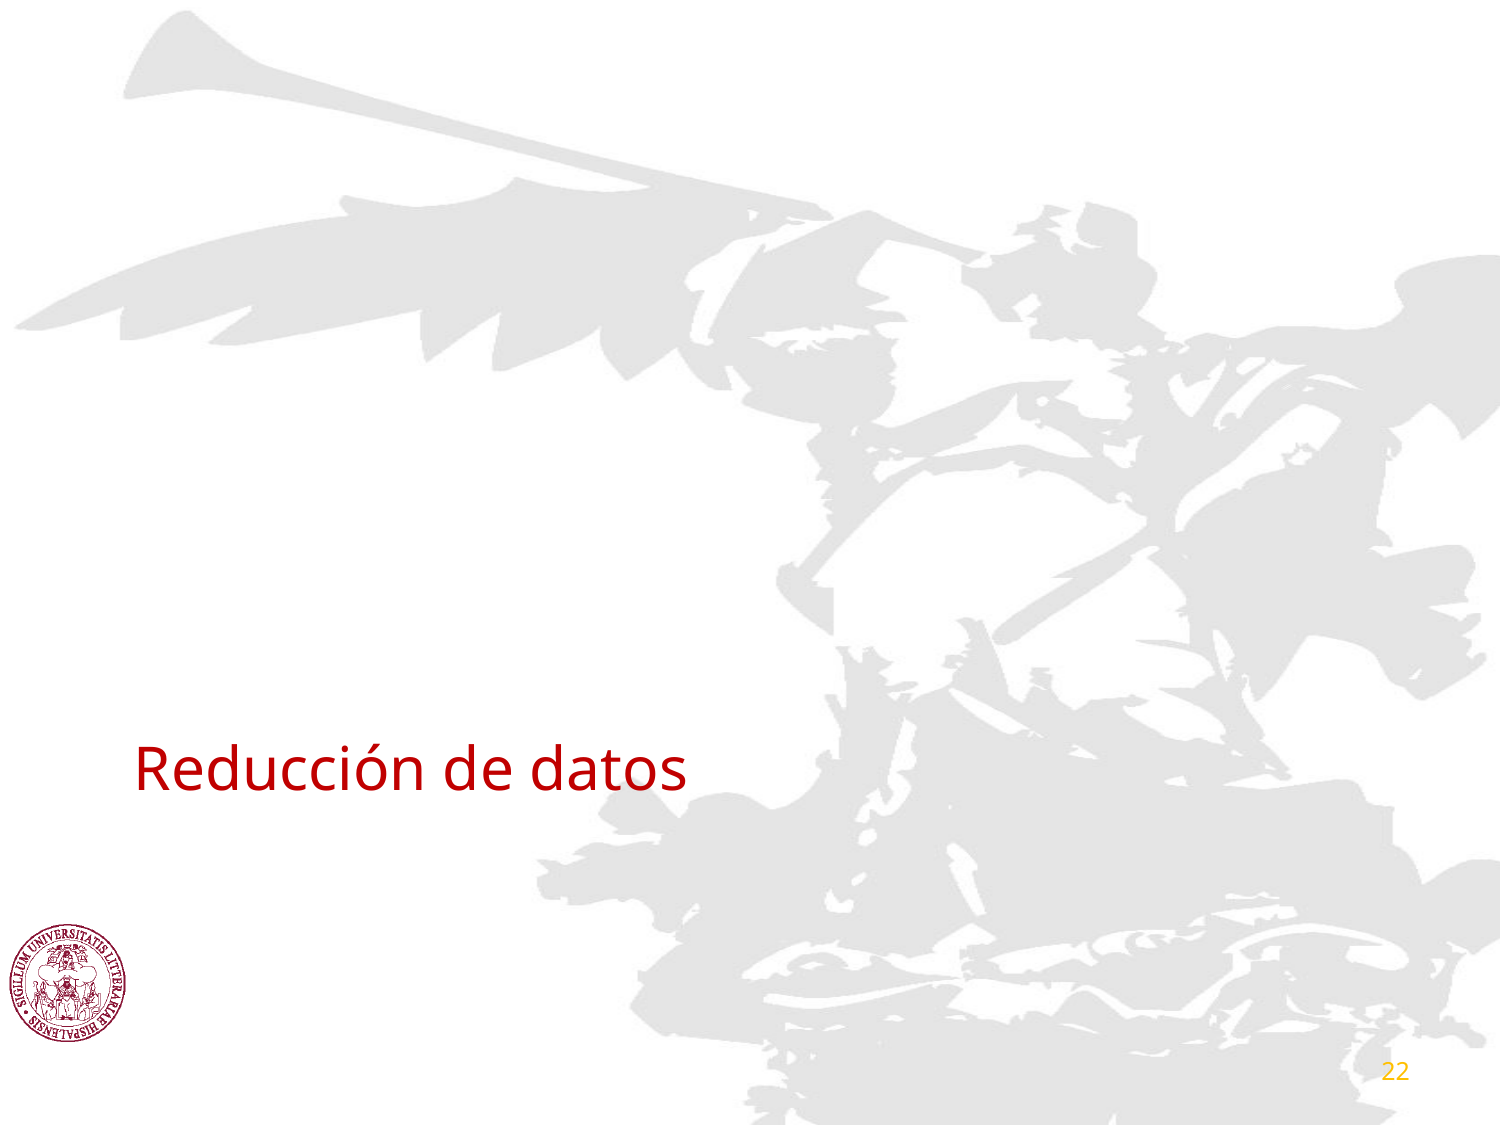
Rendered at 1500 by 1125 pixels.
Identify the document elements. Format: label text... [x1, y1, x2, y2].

picture [0, 0, 1500, 1125]
slide_number 22 [1074, 1042, 1425, 1103]
title Reducción de datos [118, 722, 1394, 947]
